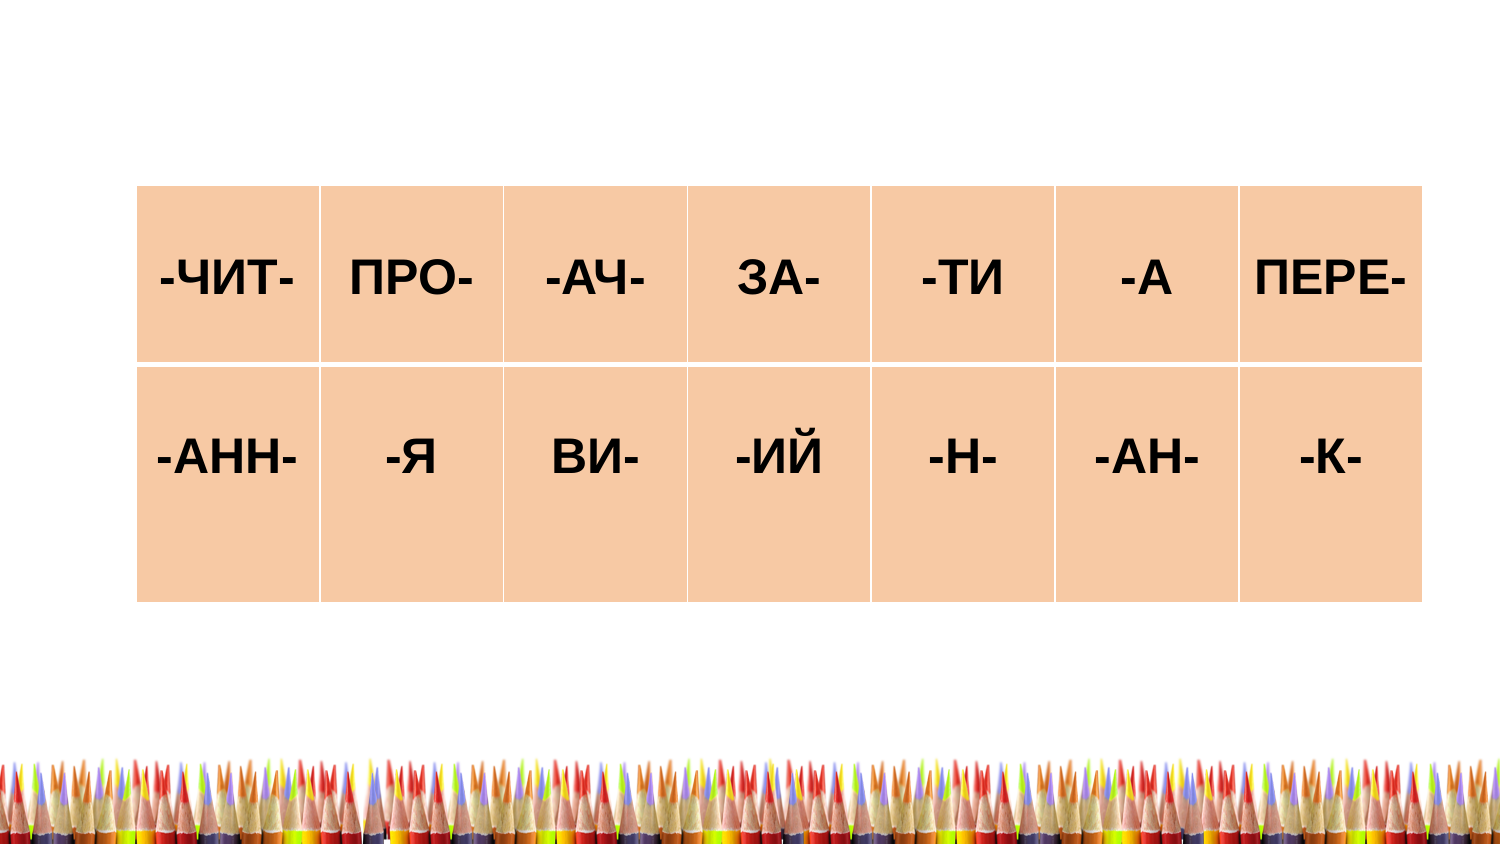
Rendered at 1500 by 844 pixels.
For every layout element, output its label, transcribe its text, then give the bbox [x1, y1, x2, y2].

table_header -ЧИТ- [137, 186, 319, 362]
table_cell -ИЙ [688, 367, 870, 602]
table_cell -Я [321, 367, 503, 602]
table_header -ТИ [872, 186, 1054, 362]
table_cell ВИ- [504, 367, 687, 602]
table_header ЗА- [688, 186, 870, 362]
table_cell -АН- [1056, 367, 1238, 602]
table_header -АЧ- [504, 186, 687, 362]
table_header ПЕРЕ- [1240, 186, 1422, 362]
table_header -А [1056, 186, 1238, 362]
table_cell -К- [1240, 367, 1422, 602]
table_cell -АНН- [137, 367, 319, 602]
table_cell -Н- [872, 367, 1054, 602]
table_header ПРО- [321, 186, 503, 362]
picture [0, 756, 1500, 844]
